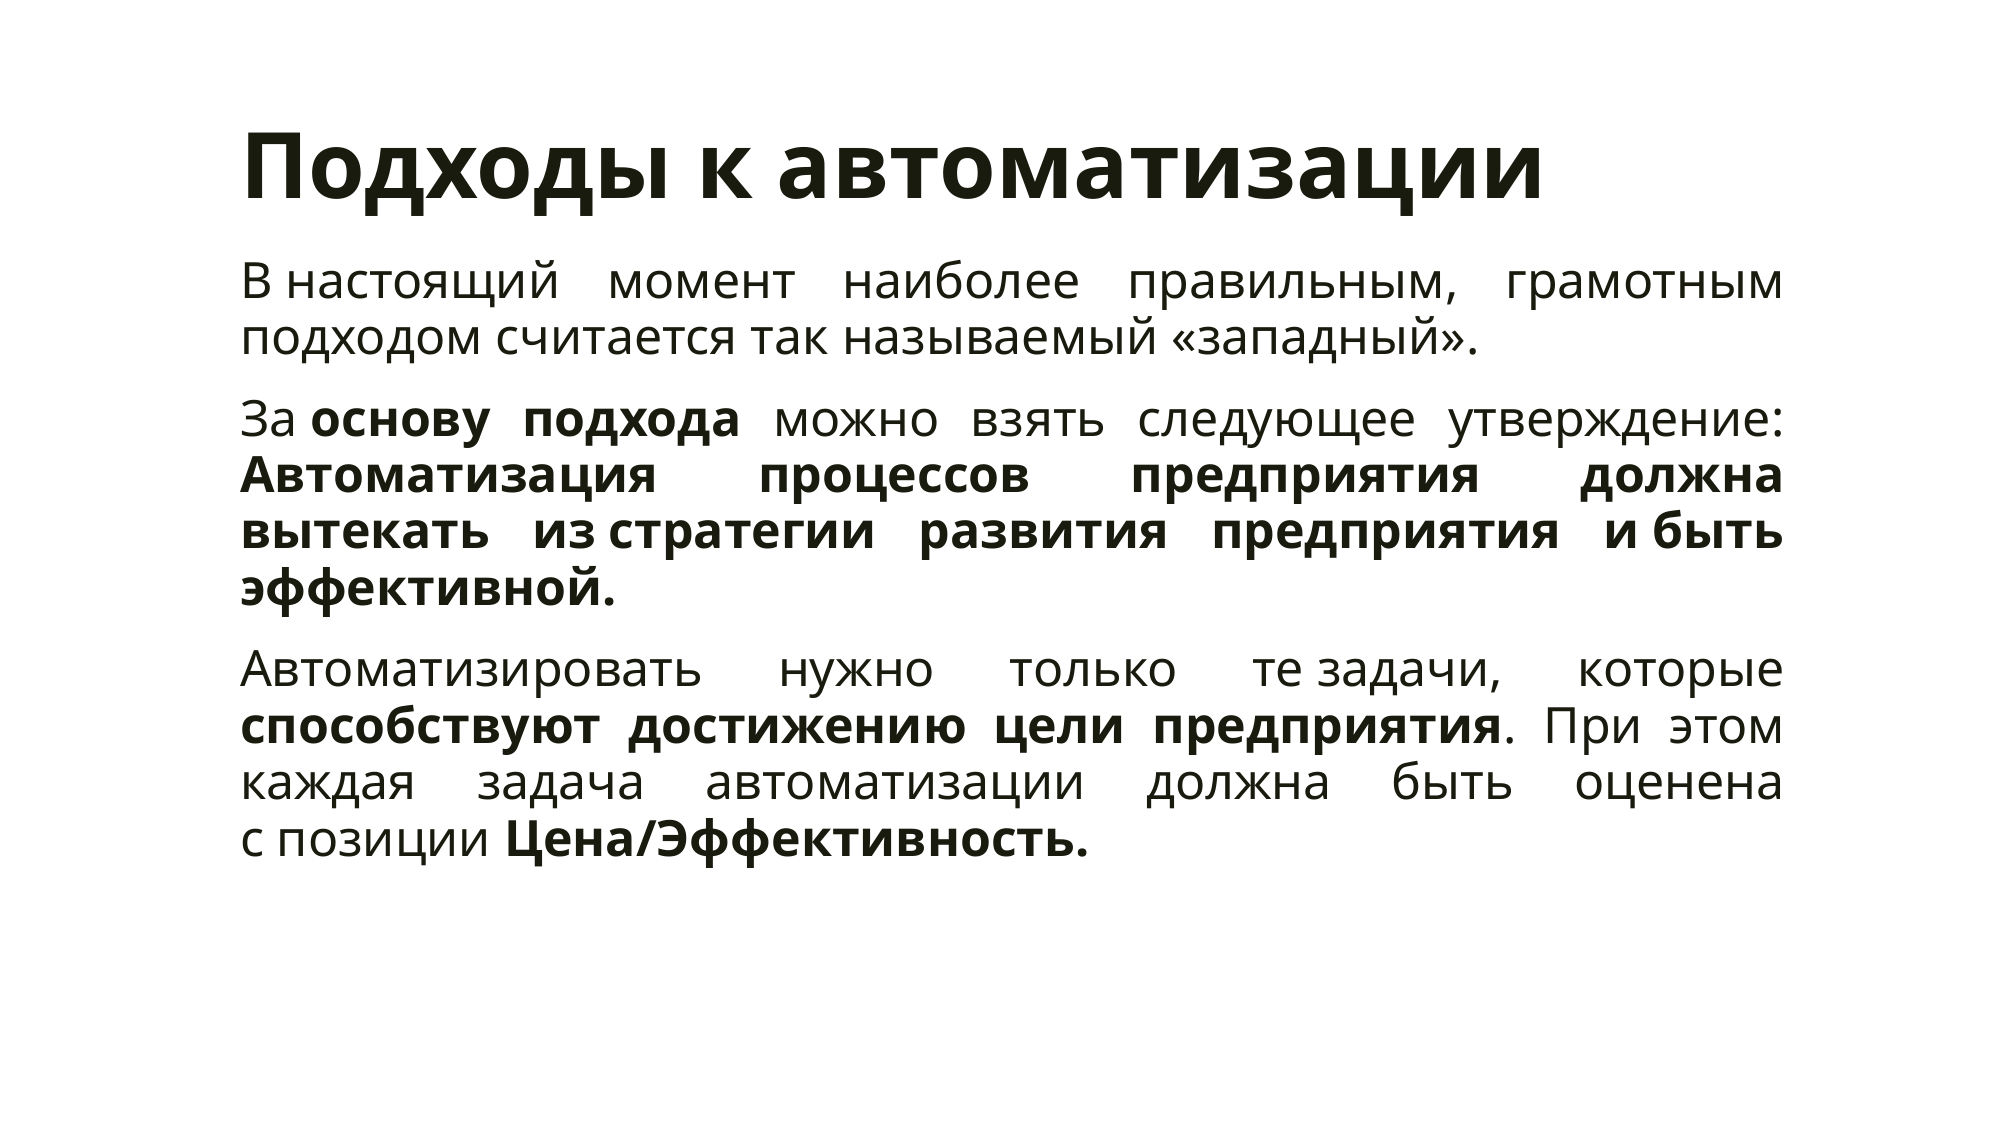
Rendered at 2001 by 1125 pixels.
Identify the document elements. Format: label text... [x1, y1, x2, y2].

title Подходы к автоматизации [225, 112, 1800, 245]
list В настоящий момент наиболее правильным, грамотным подходом считается так называемый «западный». За основу подхода можно взять следующее утверждение: Автоматизация процессов предприятия должна вытекать из стратегии развития предприятия и быть эффективной. Автоматизировать нужно только те задачи, которые способствуют достижению цели предприятия. При этом каждая задача автоматизации должна быть оценена с позиции Цена/Эффективность. [225, 245, 1800, 963]
